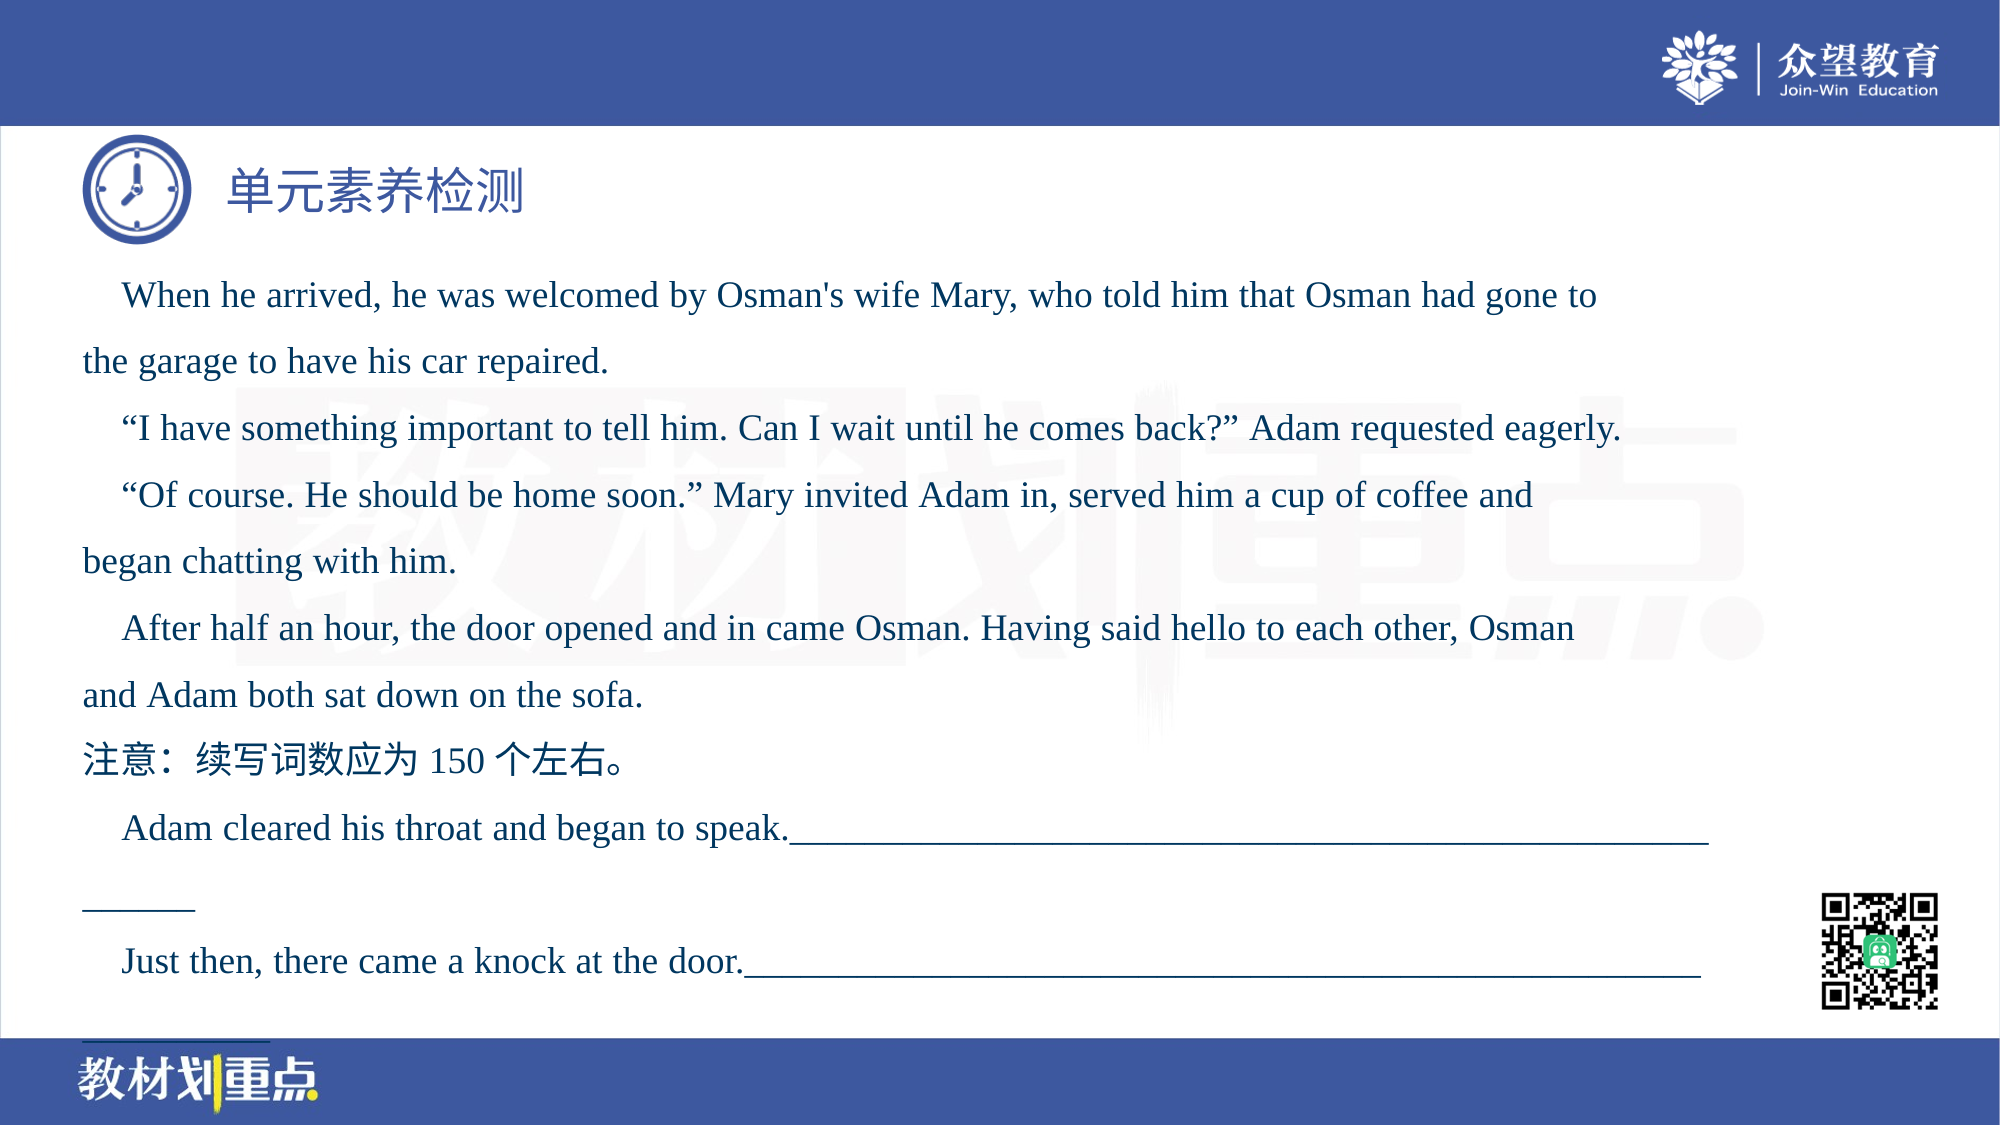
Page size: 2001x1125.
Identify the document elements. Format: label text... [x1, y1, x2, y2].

text_box When he arrived, he was welcomed by Osman's wife Mary, who told him that Osman had gone to the garage to have his car repaired. “I have something important to tell him. Can I wait until he comes back?” Adam requested eagerly. “Of course. He should be home soon.” Mary invited Adam in, served him a cup of coffee and began chatting with him. After half an hour, the door opened and in came Osman. Having said hello to each other, Osman and Adam both sat down on the sofa. 注意：续写词数应为150个左右。 Adam cleared his throat and began to speak._________________________________________________ ______ Just then, there came a knock at the door.___________________________________________________ __________ [82, 247, 1817, 1040]
picture [0, 0, 2000, 1125]
